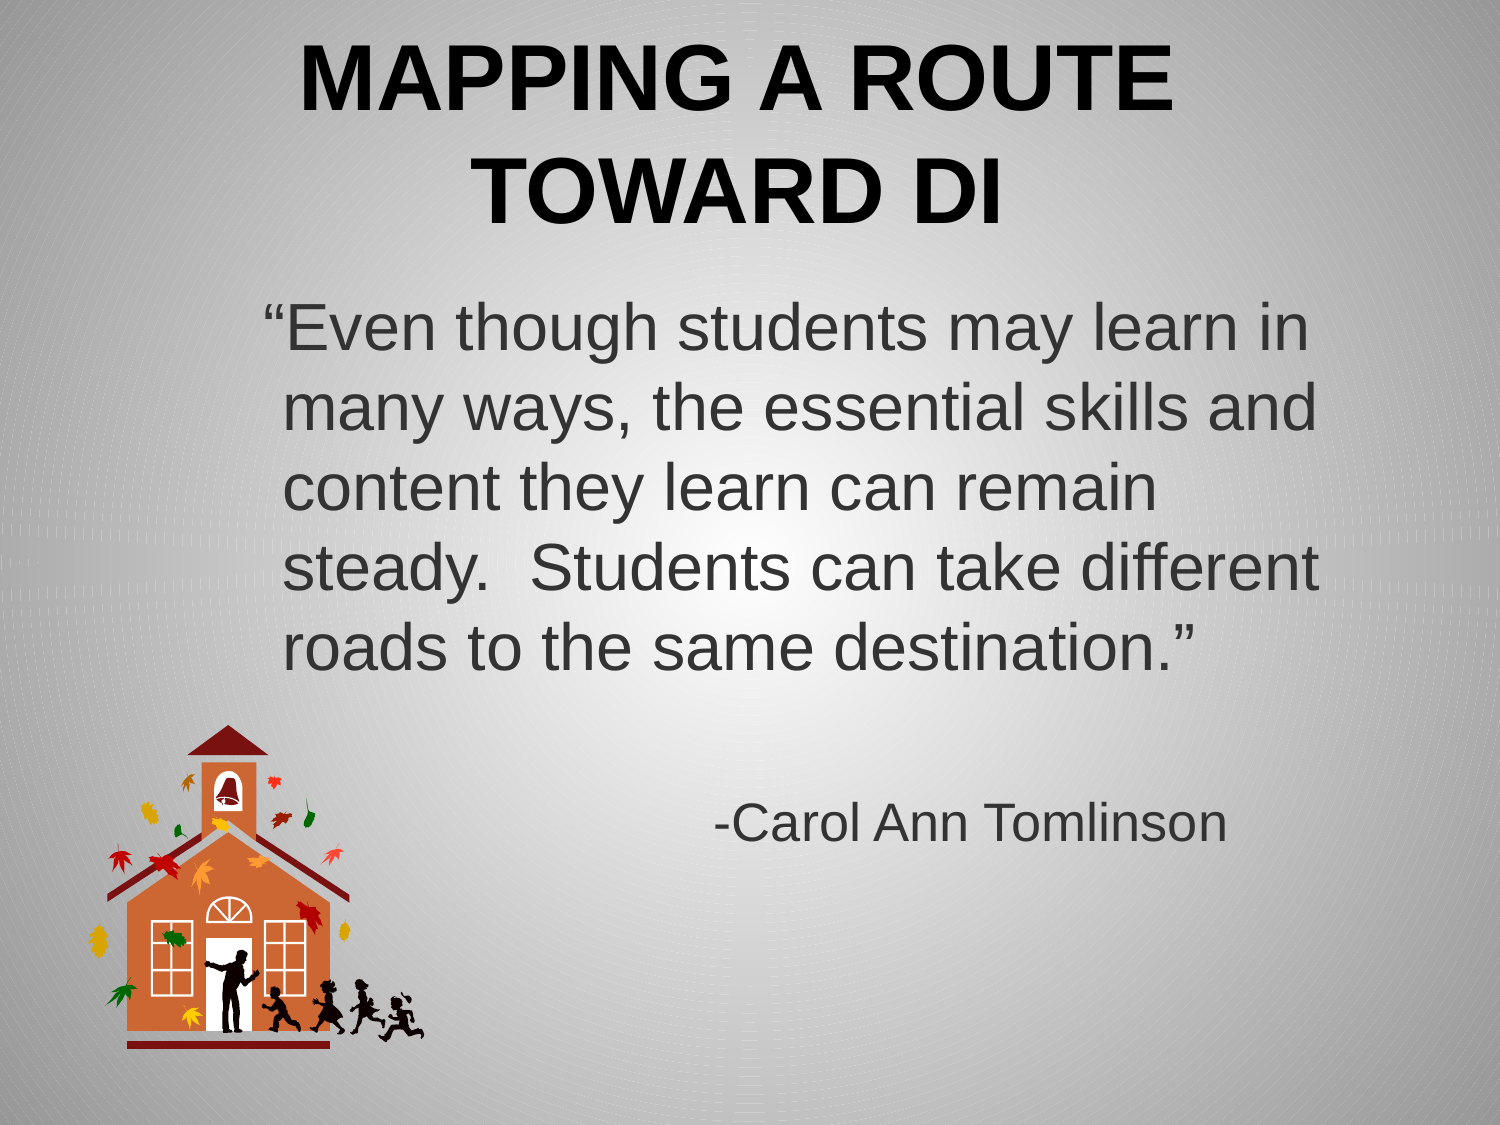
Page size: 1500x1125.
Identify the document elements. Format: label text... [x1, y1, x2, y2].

list “Even though students may learn in many ways, the essential skills and content they learn can remain steady. Students can take different roads to the same destination.” -Carol Ann Tomlinson [210, 276, 1388, 979]
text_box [87, 724, 426, 1049]
title Mapping a Route Toward DI [162, 46, 1313, 213]
